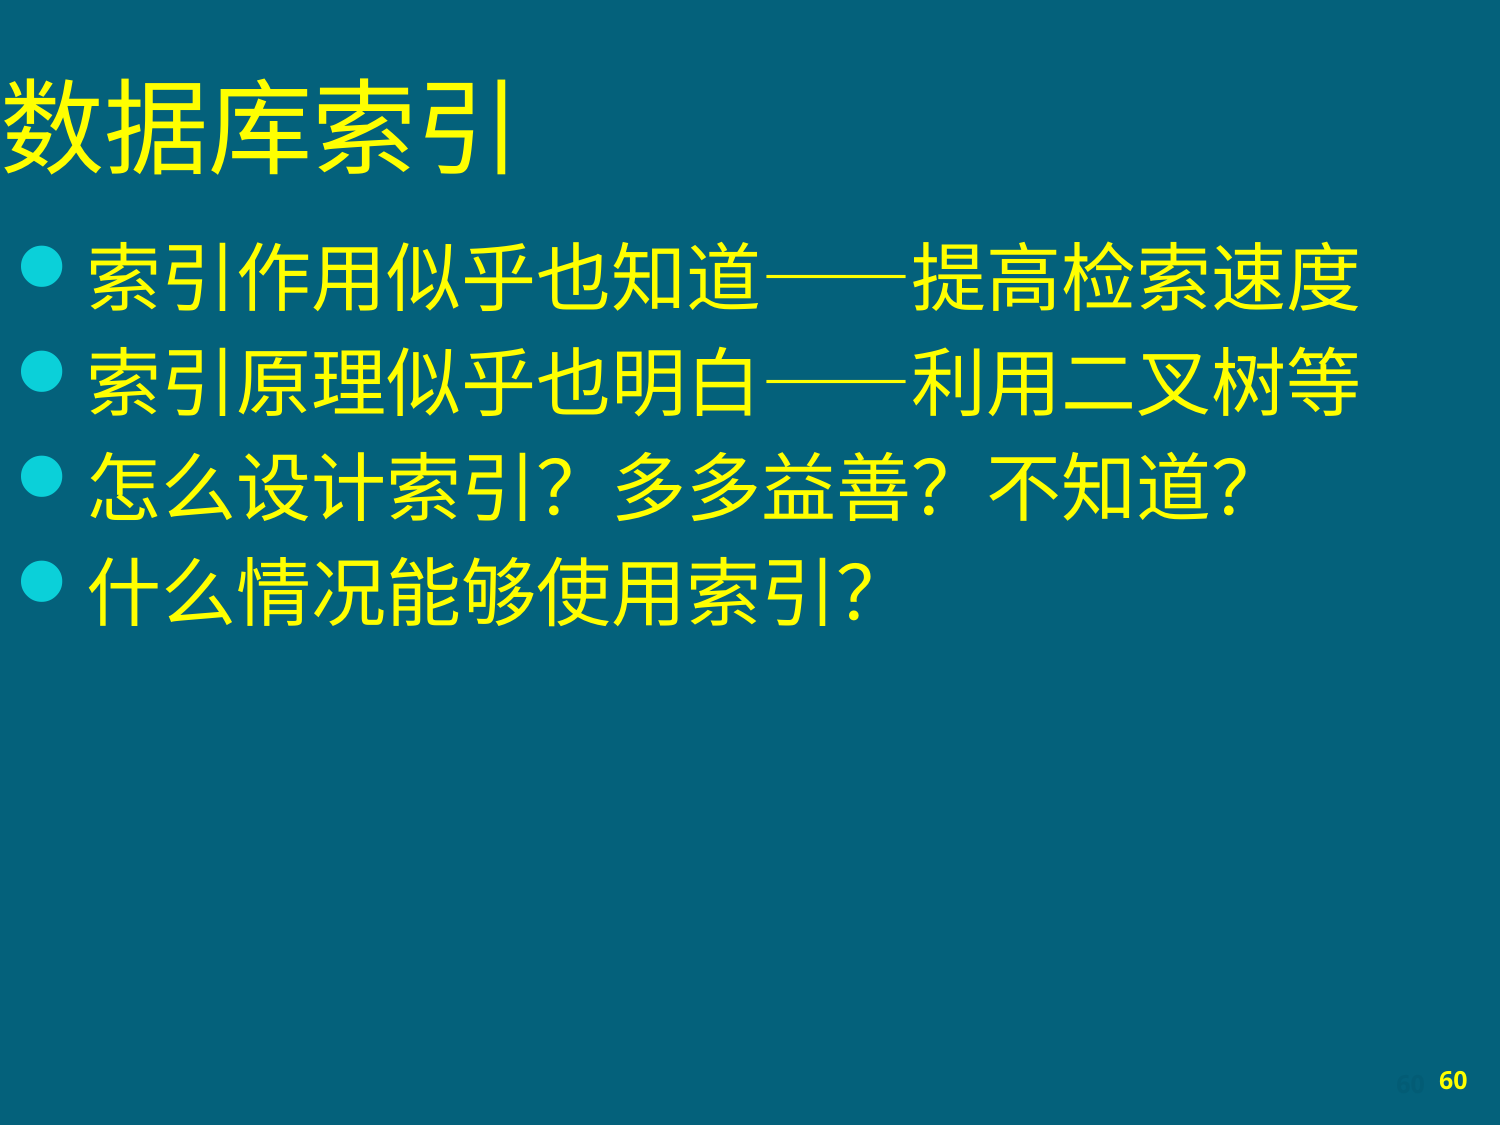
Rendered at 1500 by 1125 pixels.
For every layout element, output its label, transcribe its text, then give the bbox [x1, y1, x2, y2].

text_box 60 [1155, 1024, 1468, 1100]
list 索引作用似乎也知道——提高检索速度 索引原理似乎也明白——利用二叉树等 怎么设计索引？多多益善？不知道？ 什么情况能够使用索引？ [0, 222, 1500, 1007]
title 数据库索引 [0, 0, 1351, 188]
